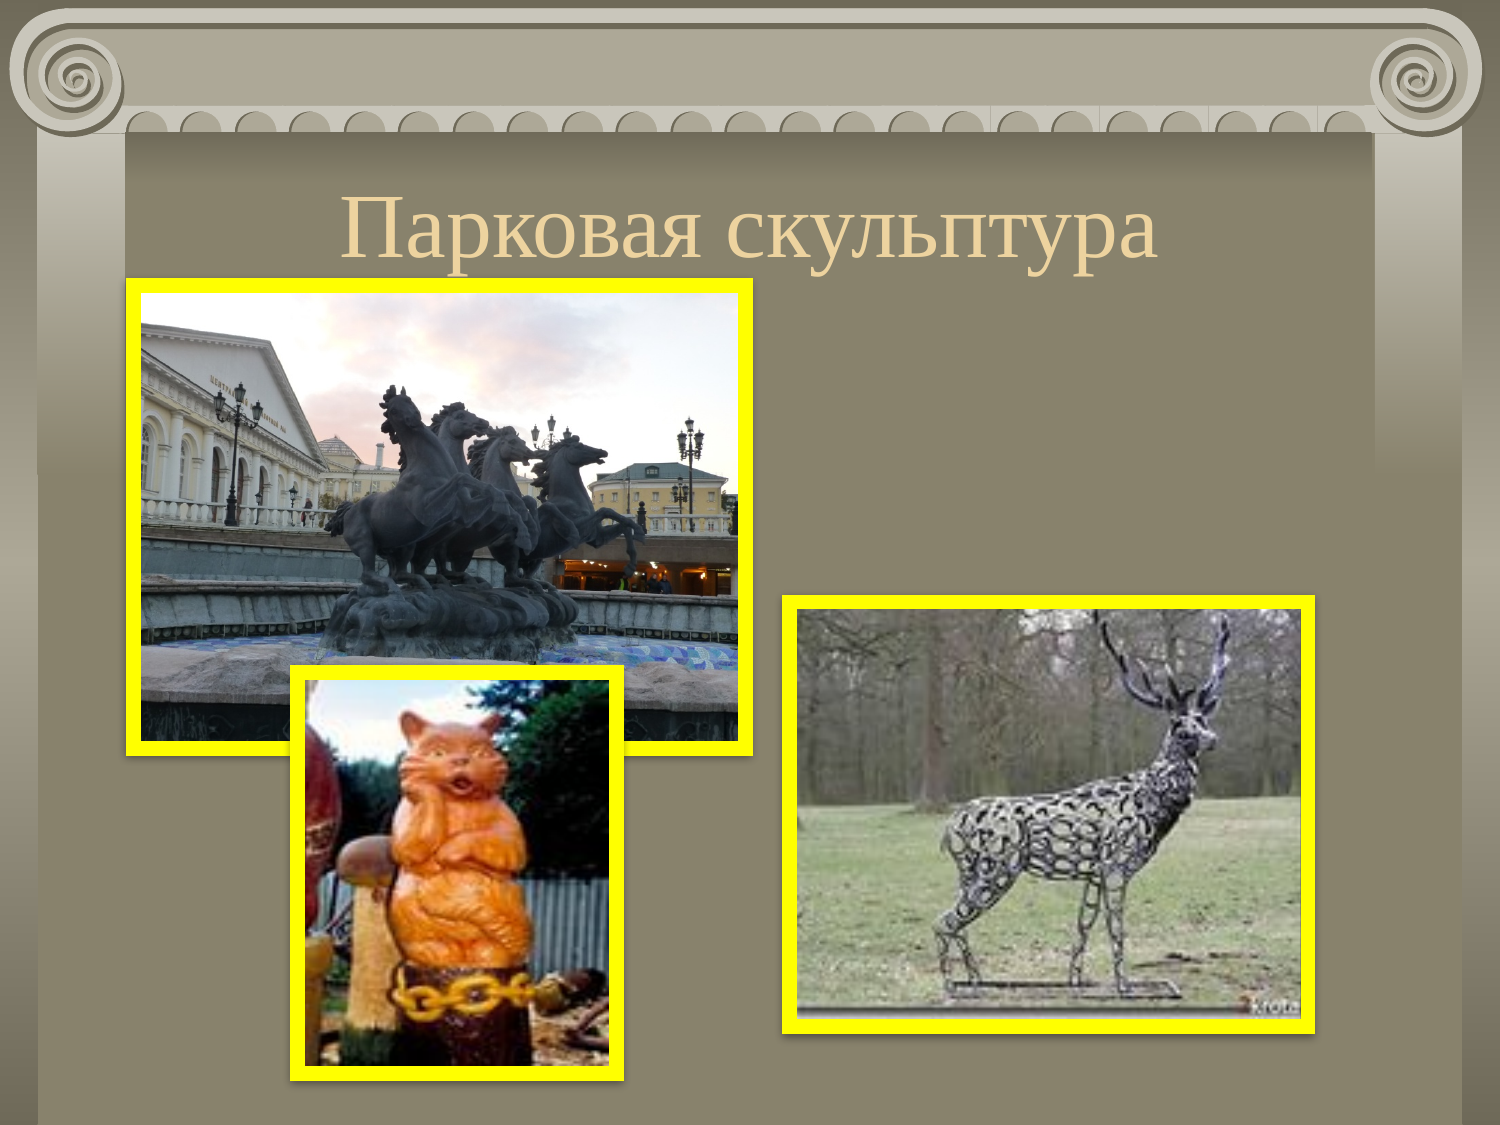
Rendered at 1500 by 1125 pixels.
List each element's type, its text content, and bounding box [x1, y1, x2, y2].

title Парковая скульптура [112, 137, 1388, 305]
picture [796, 609, 1302, 1020]
picture [140, 292, 739, 1067]
